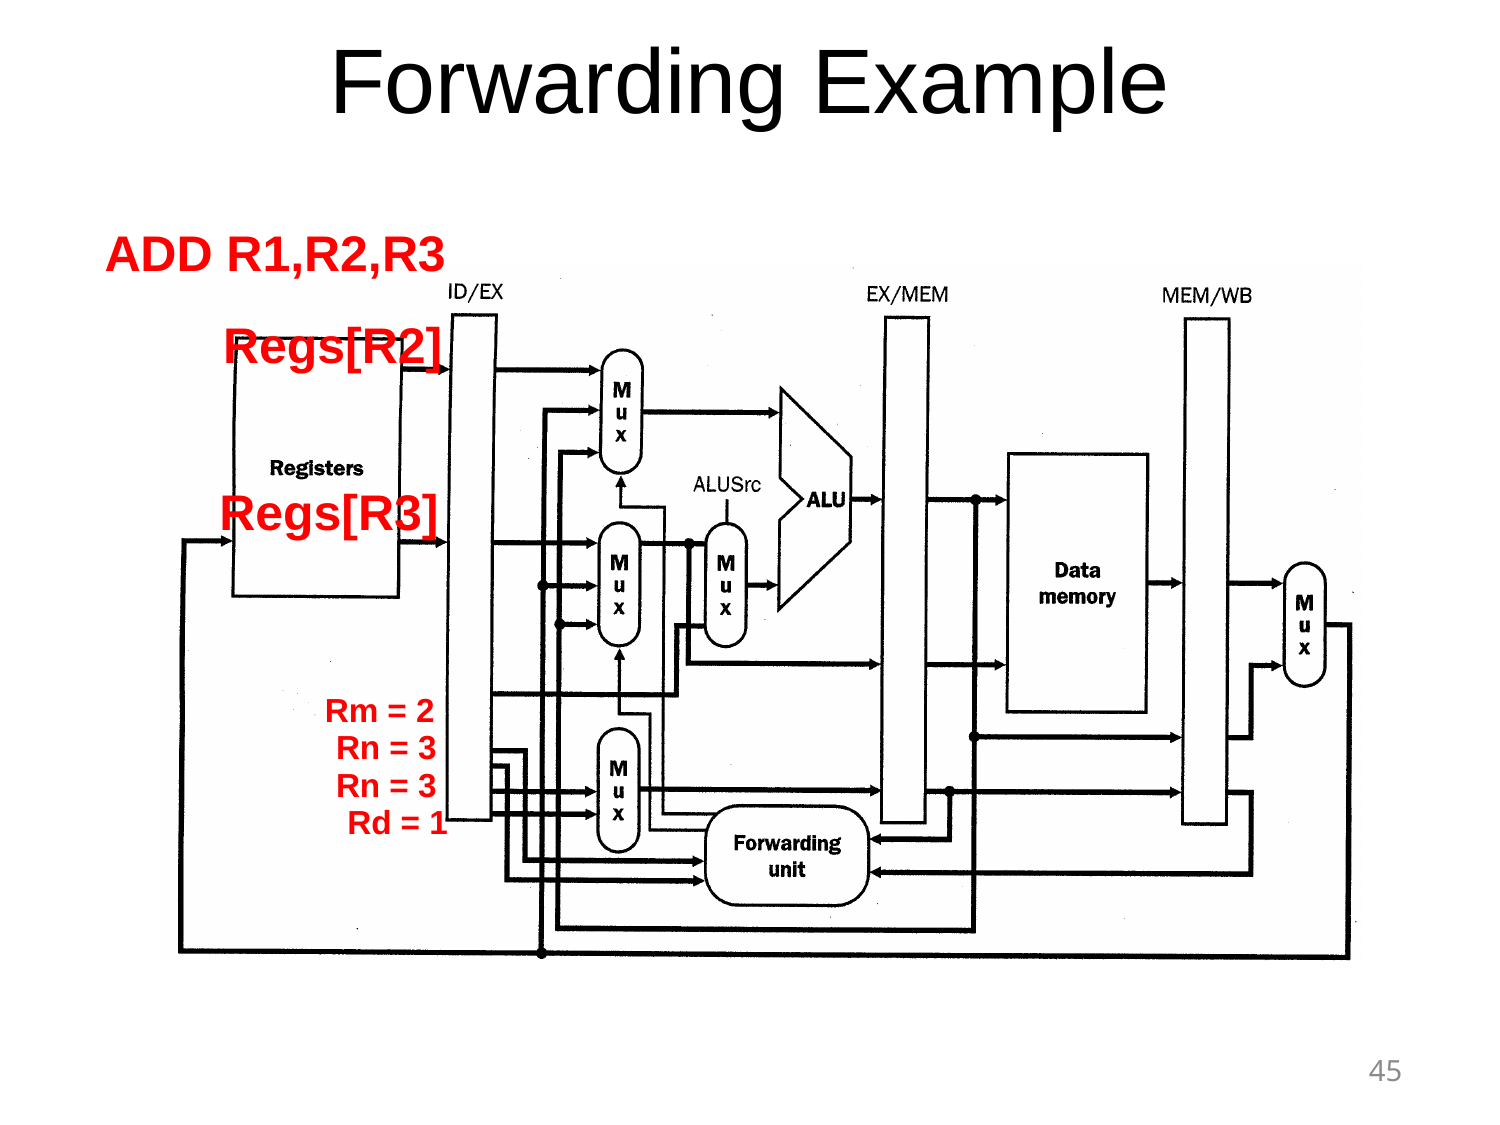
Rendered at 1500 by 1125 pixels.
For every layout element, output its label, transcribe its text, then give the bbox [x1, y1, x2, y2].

title Forwarding Example [112, 0, 1388, 155]
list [162, 264, 1363, 962]
text_box ADD R1,R2,R3 [89, 214, 461, 290]
slide_number 45 [1074, 1042, 1425, 1103]
text_box [74, 164, 1425, 907]
